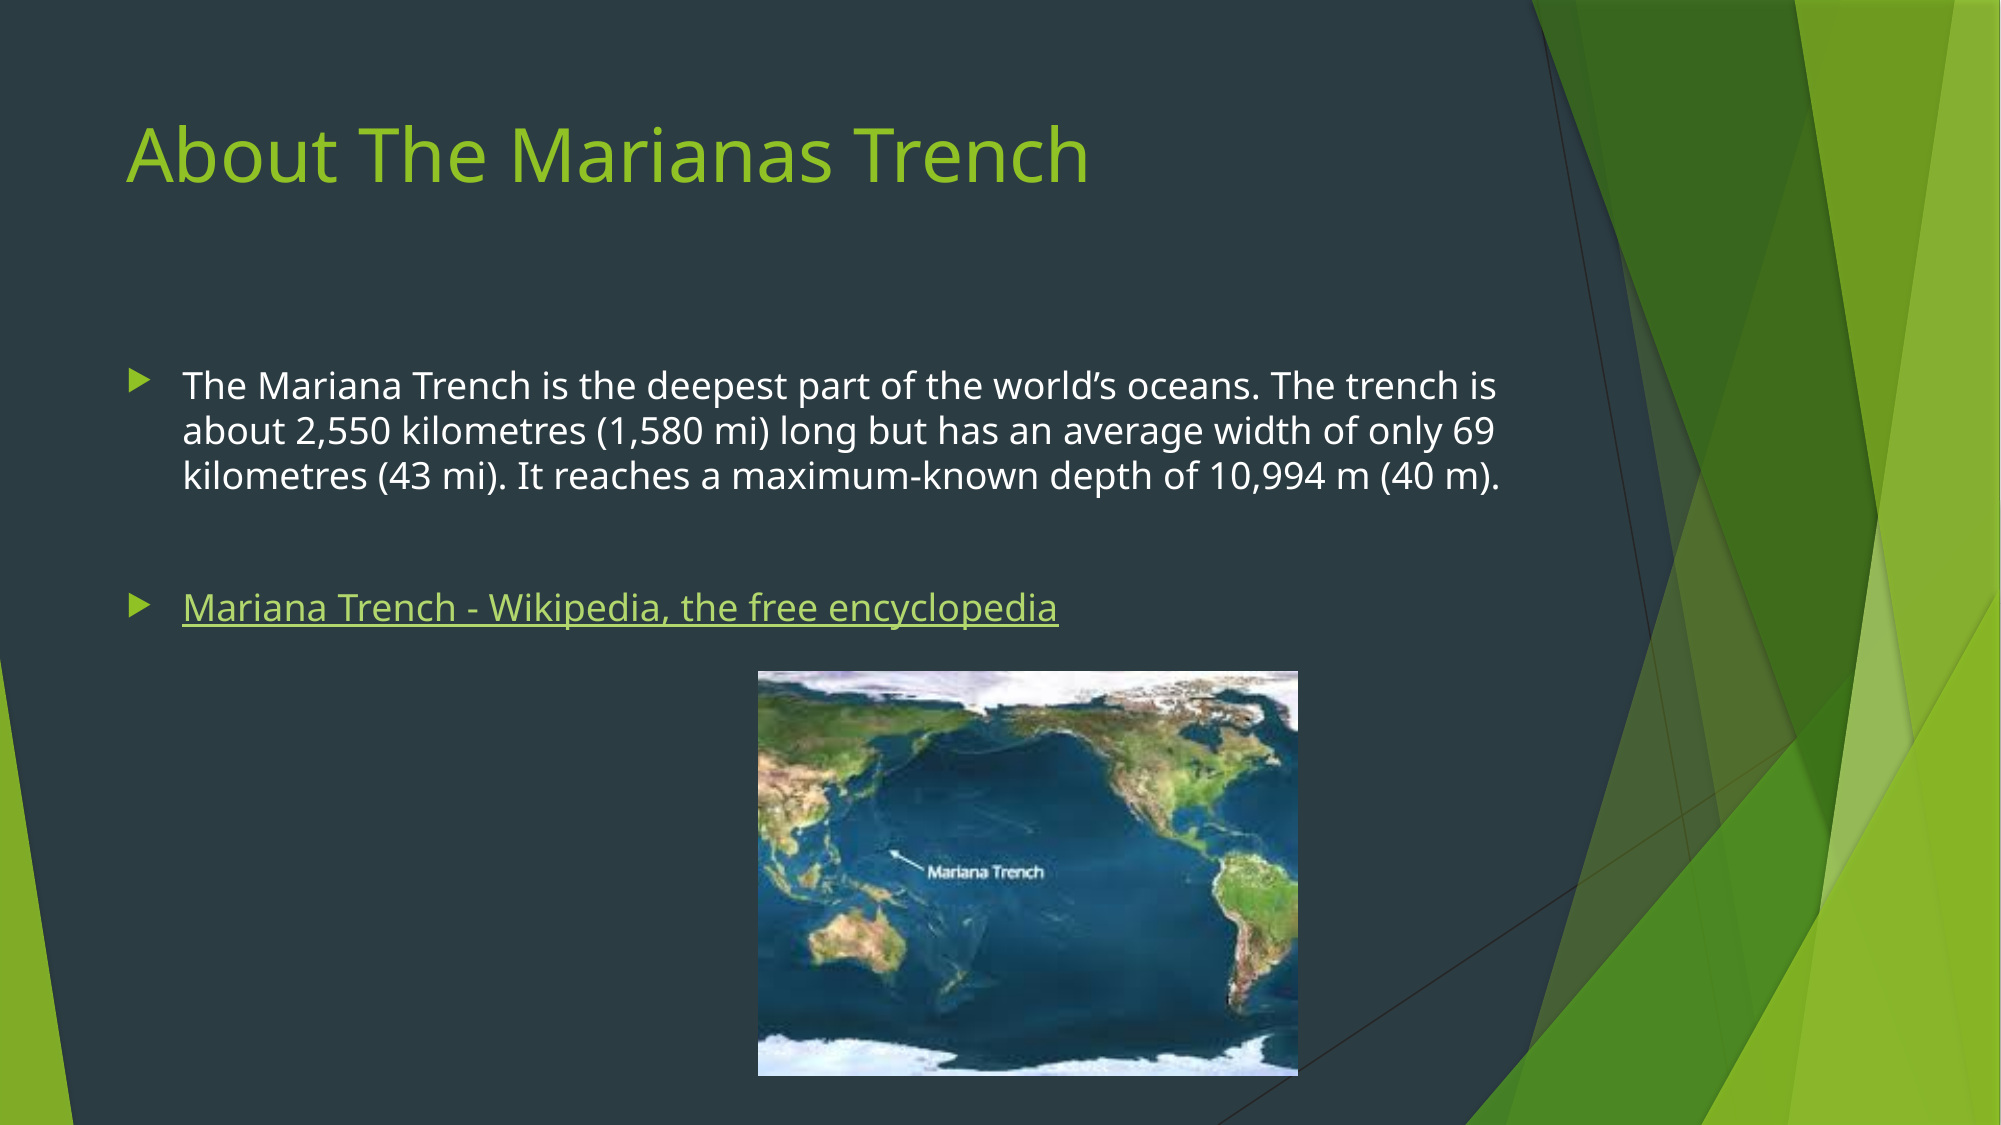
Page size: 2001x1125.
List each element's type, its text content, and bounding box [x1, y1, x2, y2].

list The Mariana Trench is the deepest part of the world’s oceans. The trench is about 2,550 kilometres (1,580 mi) long but has an average width of only 69 kilometres (43 mi). It reaches a maximum-known depth of 10,994 m (40 m). Mariana Trench - Wikipedia, the free encyclopedia [111, 354, 1522, 992]
picture [757, 670, 1299, 1076]
title About The Marianas Trench [111, 99, 1522, 317]
